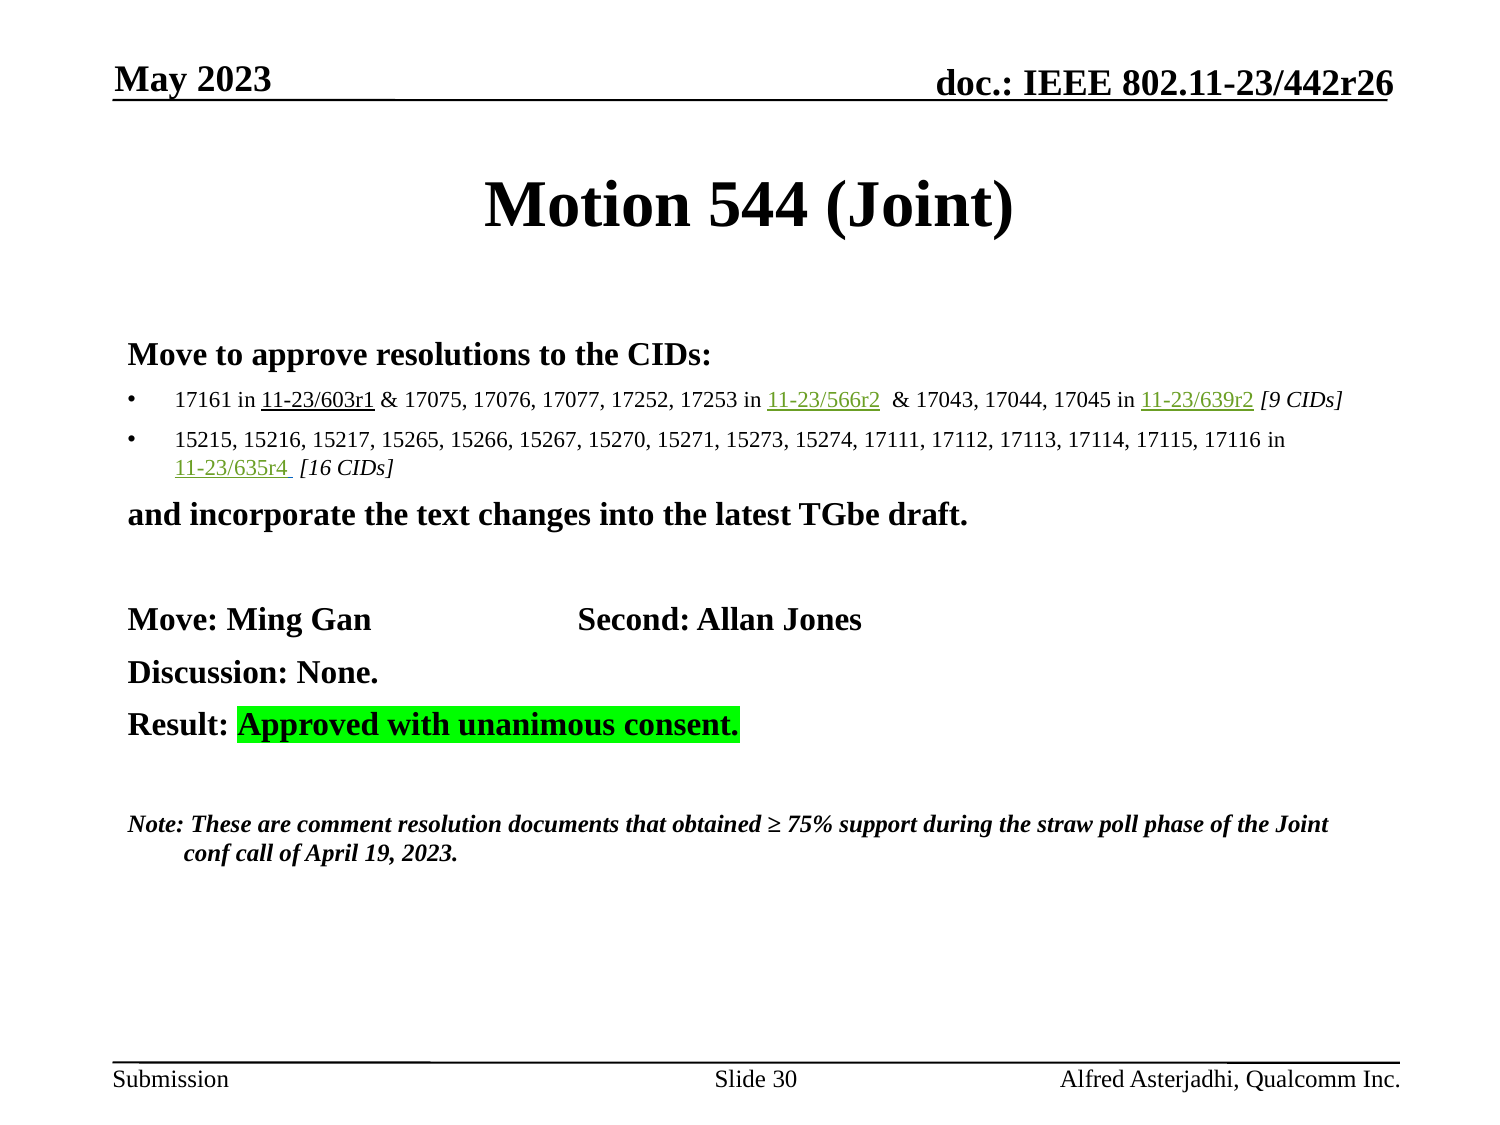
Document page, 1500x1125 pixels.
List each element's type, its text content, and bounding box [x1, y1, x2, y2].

title Motion 544 (Joint) [112, 112, 1388, 288]
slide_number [114, 54, 423, 100]
footer Alfred Asterjadhi, Qualcomm Inc. [878, 1061, 1402, 1093]
slide_number Slide 30 [712, 1061, 800, 1123]
list Move to approve resolutions to the CIDs: 17161 in 11-23/603r1 & 17075, 17076, 17077, 17252, 17253 in 11-23/566r2 & 17043, 17044, 17045 in 11-23/639r2 [9 CIDs] 15215, 15216, 15217, 15265, 15266, 15267, 15270, 15271, 15273, 15274, 17111, 17112, 17113, 17114, 17115, 17116 in 11-23/635r4 [16 CIDs] and incorporate the text changes into the latest TGbe draft. Move: Ming Gan Second: Allan Jones Discussion: None. Result: Approved with unanimous consent. Note: These are comment resolution documents that obtained ≥ 75% support during the straw poll phase of the Joint conf call of April 19, 2023. [112, 324, 1388, 1063]
